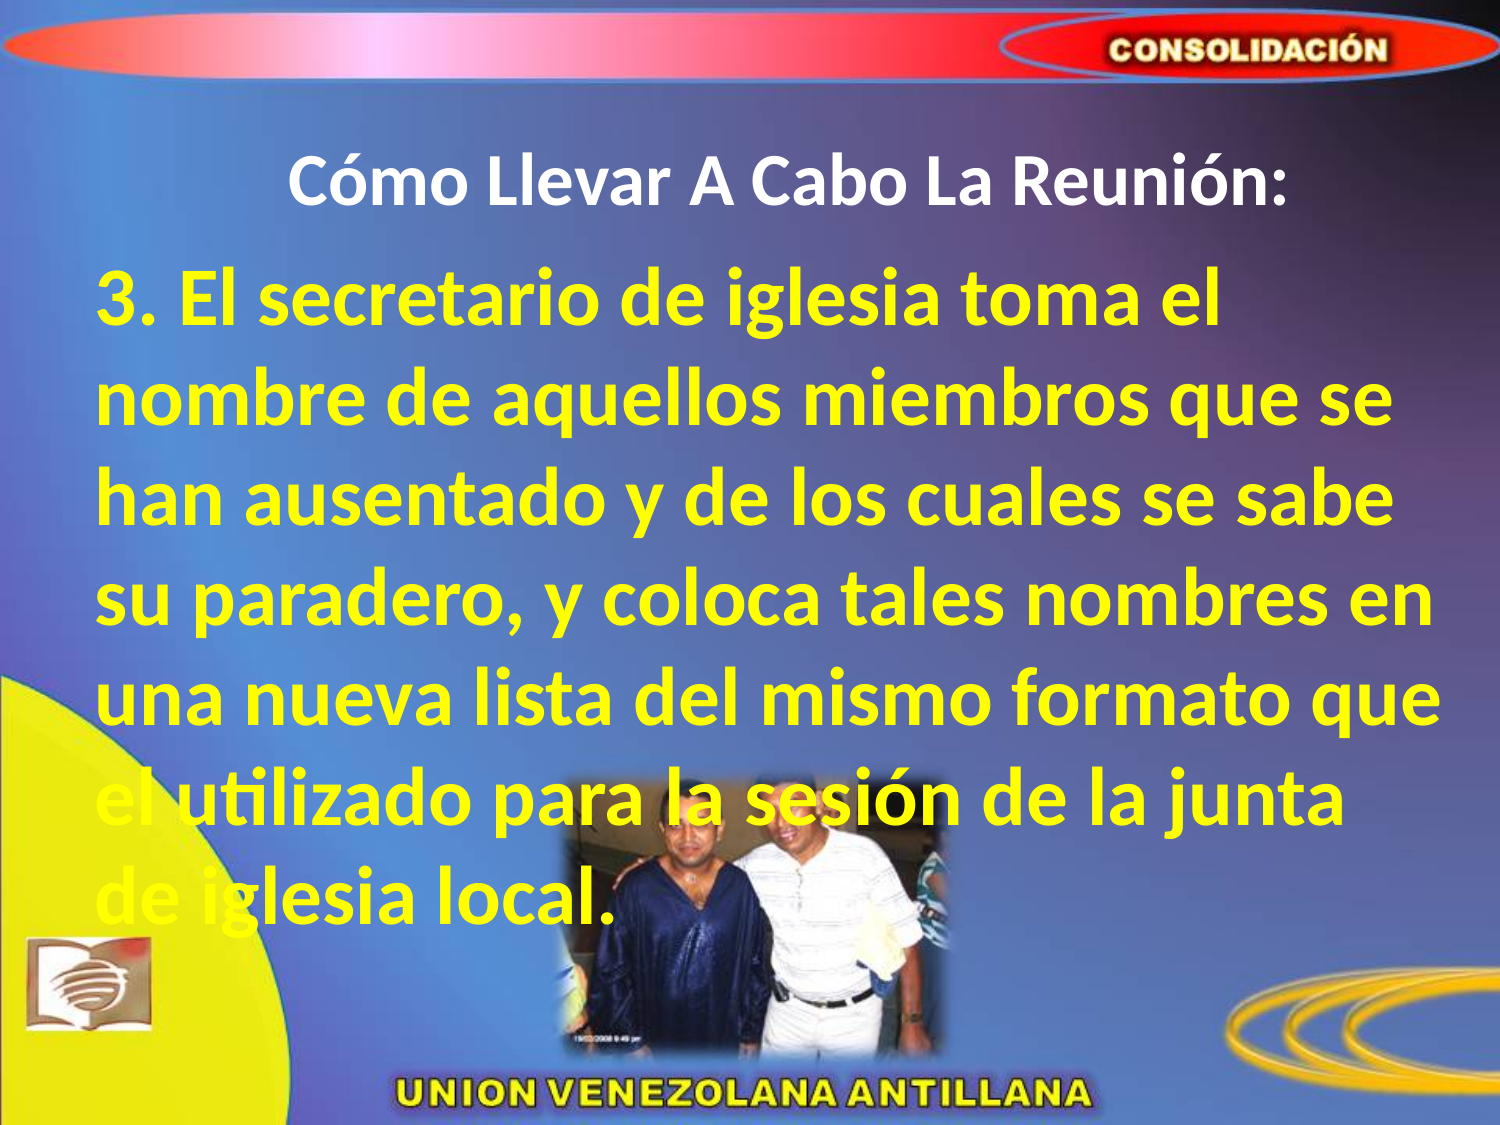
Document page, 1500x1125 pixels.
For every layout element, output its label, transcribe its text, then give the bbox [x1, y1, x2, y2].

list 3. El secretario de iglesia toma el nombre de aquellos miembros que se han ausentado y de los cuales se sabe su paradero, y coloca tales nombres en una nueva lista del mismo formato que el utilizado para la sesión de la junta de iglesia local. [23, 270, 1465, 977]
title Cómo Llevar A Cabo La Reunión: [0, 82, 1489, 270]
picture [0, 0, 1500, 1125]
